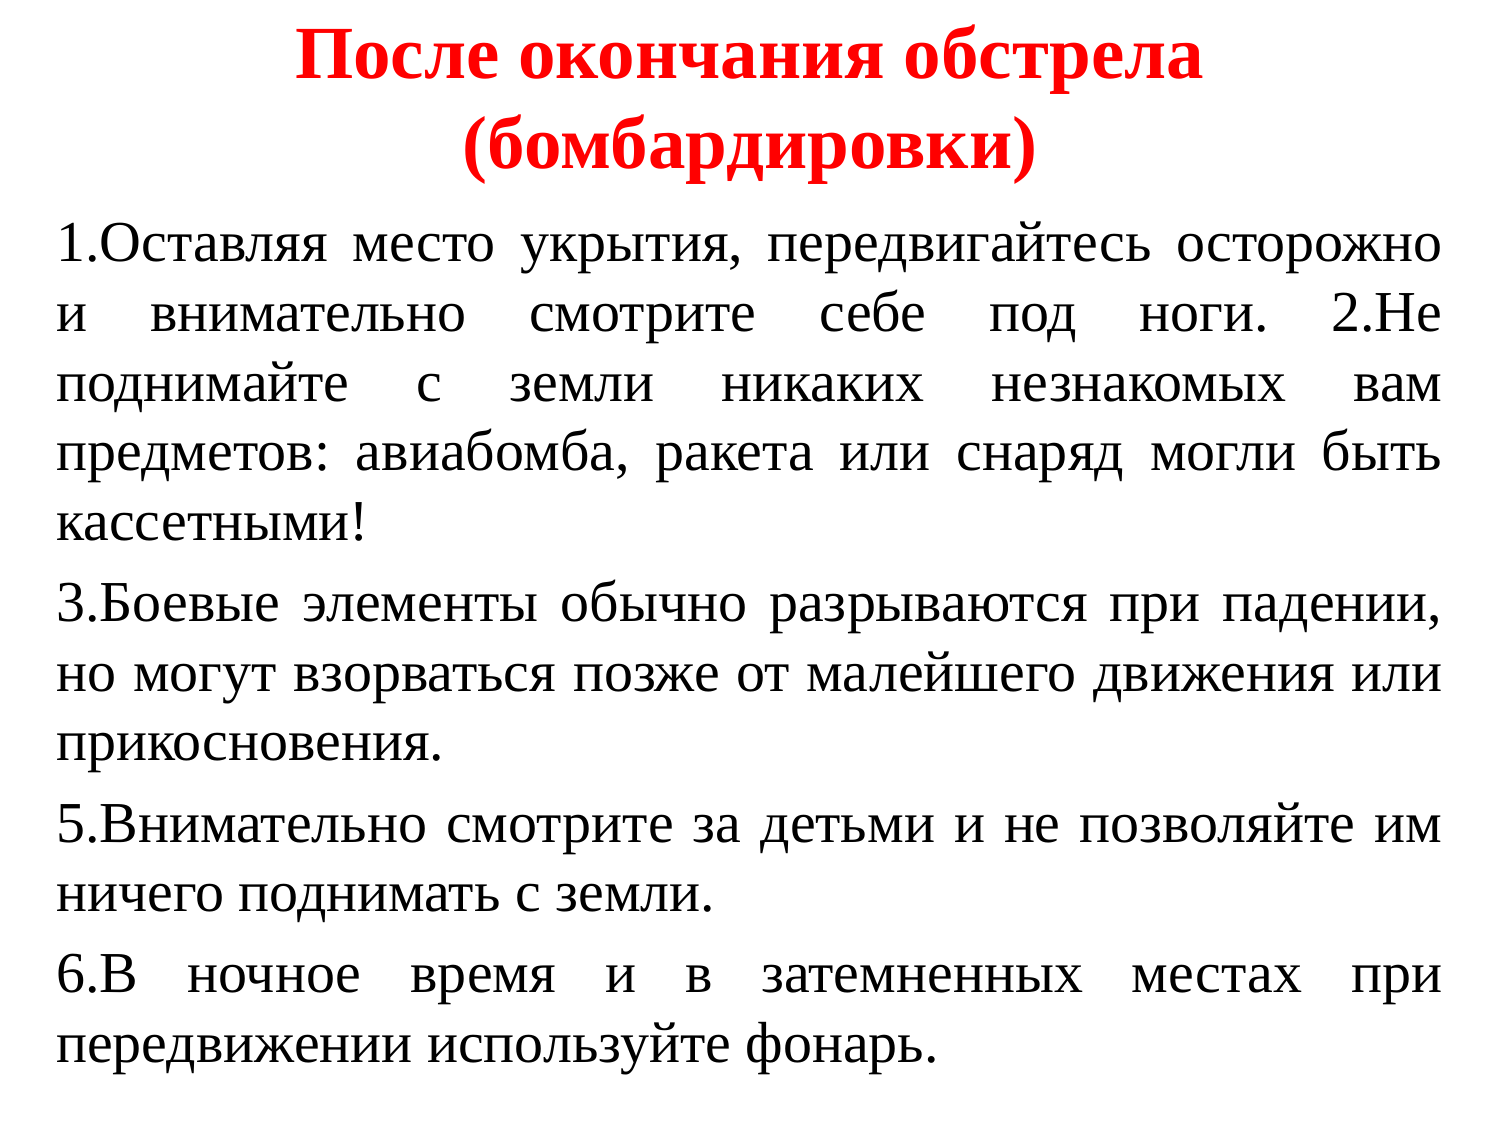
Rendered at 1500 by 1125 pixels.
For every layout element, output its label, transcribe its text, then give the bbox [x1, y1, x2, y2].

title После окончания обстрела (бомбардировки) [75, 45, 1425, 196]
list 1.Оставляя место укрытия, передвигайтесь осторожно и внимательно смотрите себе под ноги. 2.Не поднимайте с земли никаких незнакомых вам предметов: авиабомба, ракета или снаряд могли быть кассетными! 3.Боевые элементы обычно разрываются при падении, но могут взорваться позже от малейшего движения или прикосновения. 5.Внимательно смотрите за детьми и не позволяйте им ничего поднимать с земли. 6.В ночное время и в затемненных местах при передвижении используйте фонарь. [41, 196, 1459, 1083]
